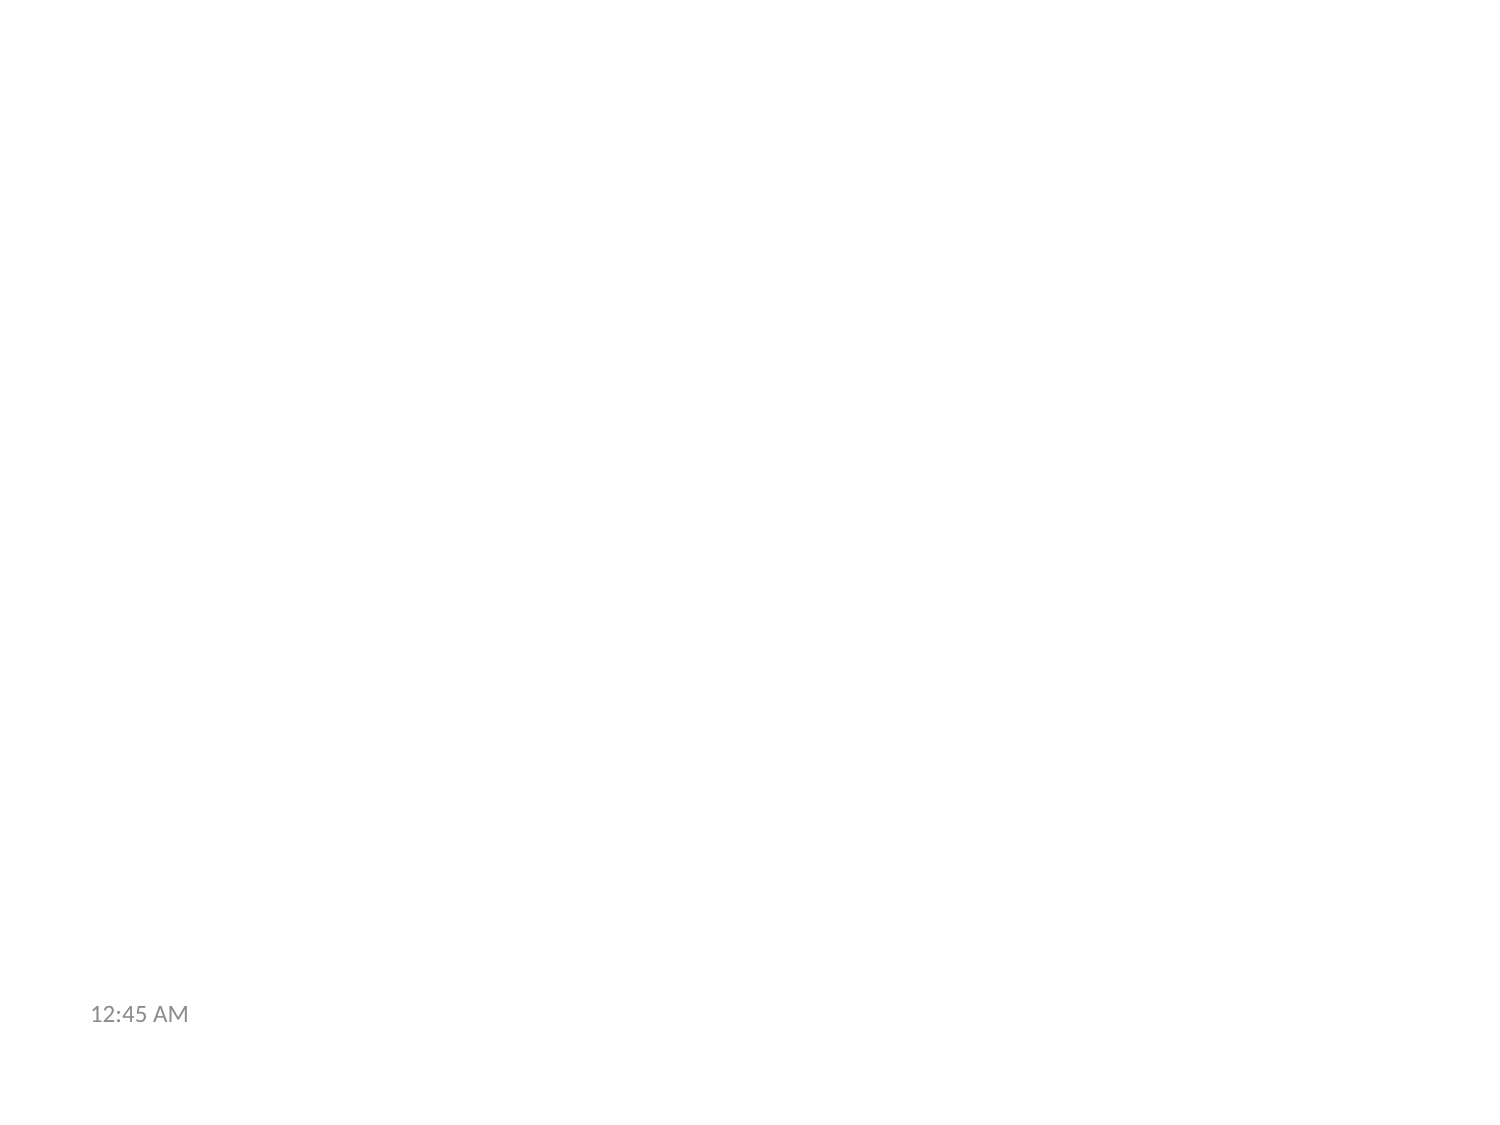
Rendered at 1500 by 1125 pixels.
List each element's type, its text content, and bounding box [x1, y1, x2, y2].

text_box 3:35 PM [75, 982, 425, 1043]
